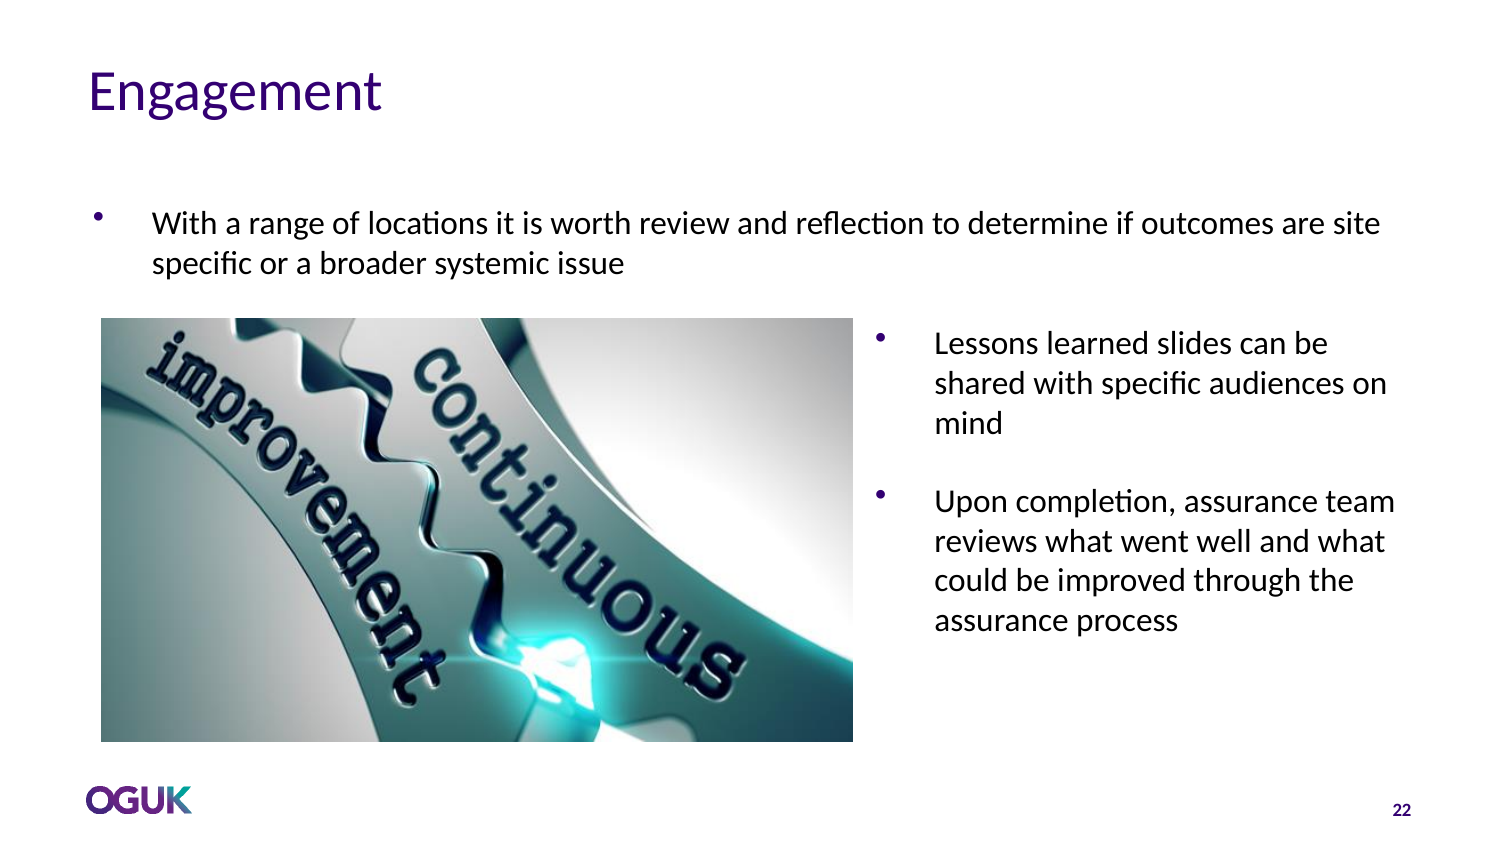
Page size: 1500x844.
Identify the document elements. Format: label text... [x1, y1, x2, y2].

list Lessons learned slides can be shared with specific audiences on mind Upon completion, assurance team reviews what went well and what could be improved through the assurance process [875, 321, 1399, 730]
picture [101, 318, 854, 742]
slide_number 22 [1352, 800, 1412, 818]
title Engagement [88, 38, 1412, 145]
picture [76, 778, 200, 822]
text_box With a range of locations it is worth review and reflection to determine if outcomes are site specific or a broader systemic issue [78, 193, 1401, 289]
